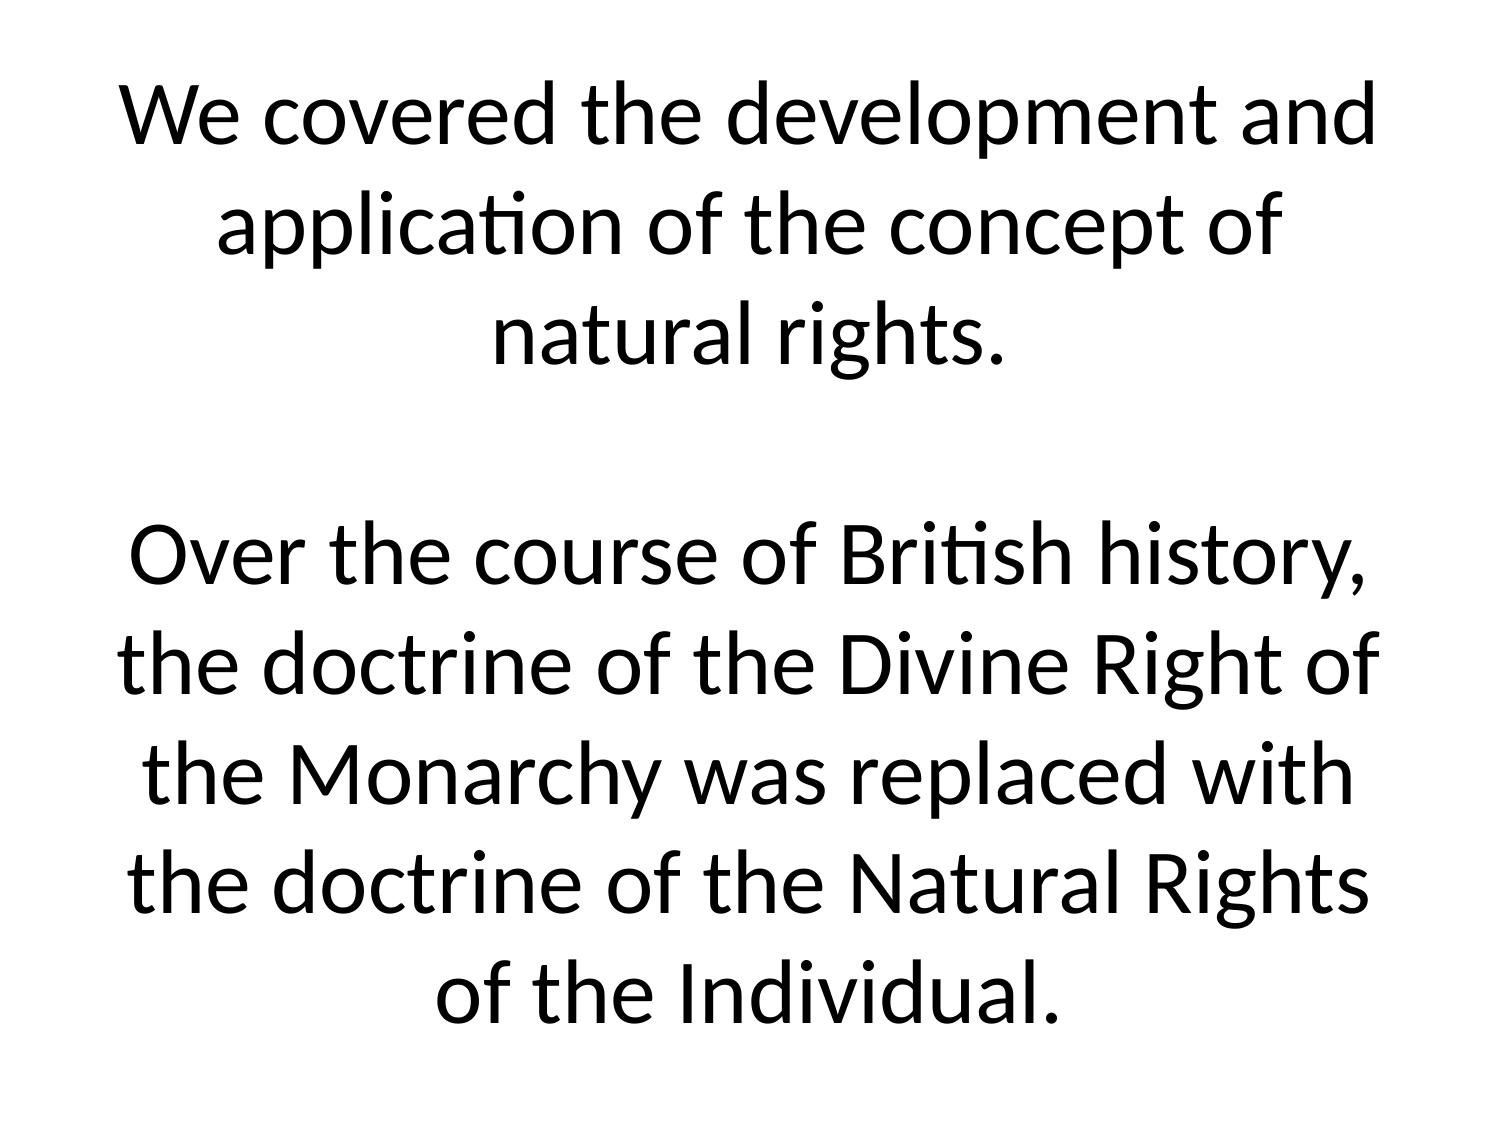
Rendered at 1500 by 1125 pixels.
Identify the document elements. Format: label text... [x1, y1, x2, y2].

title We covered the development and application of the concept of natural rights. Over the course of British history, the doctrine of the Divine Right of the Monarchy was replaced with the doctrine of the Natural Rights of the Individual. [74, 44, 1426, 1051]
